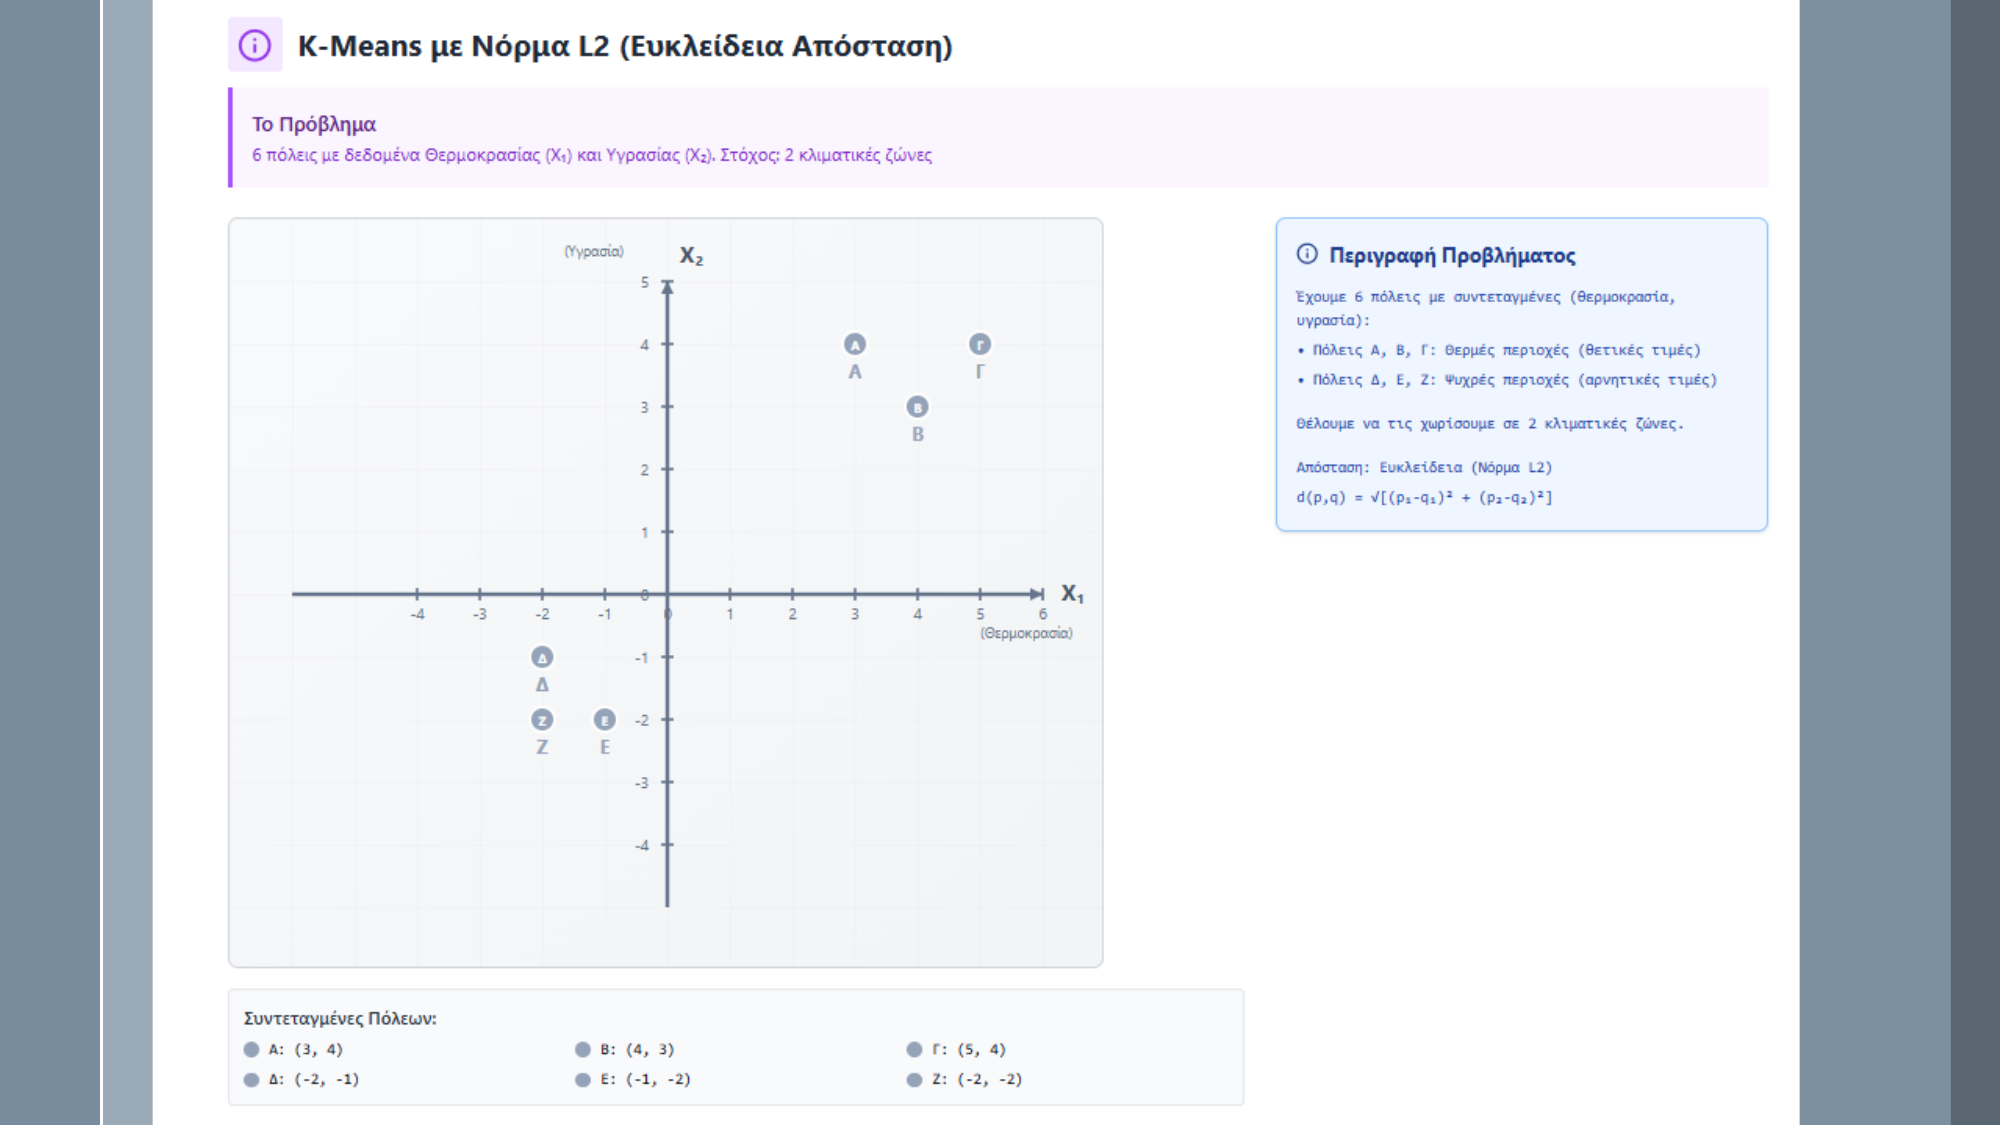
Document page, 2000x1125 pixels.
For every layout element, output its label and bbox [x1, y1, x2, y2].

picture [222, 11, 1778, 1114]
